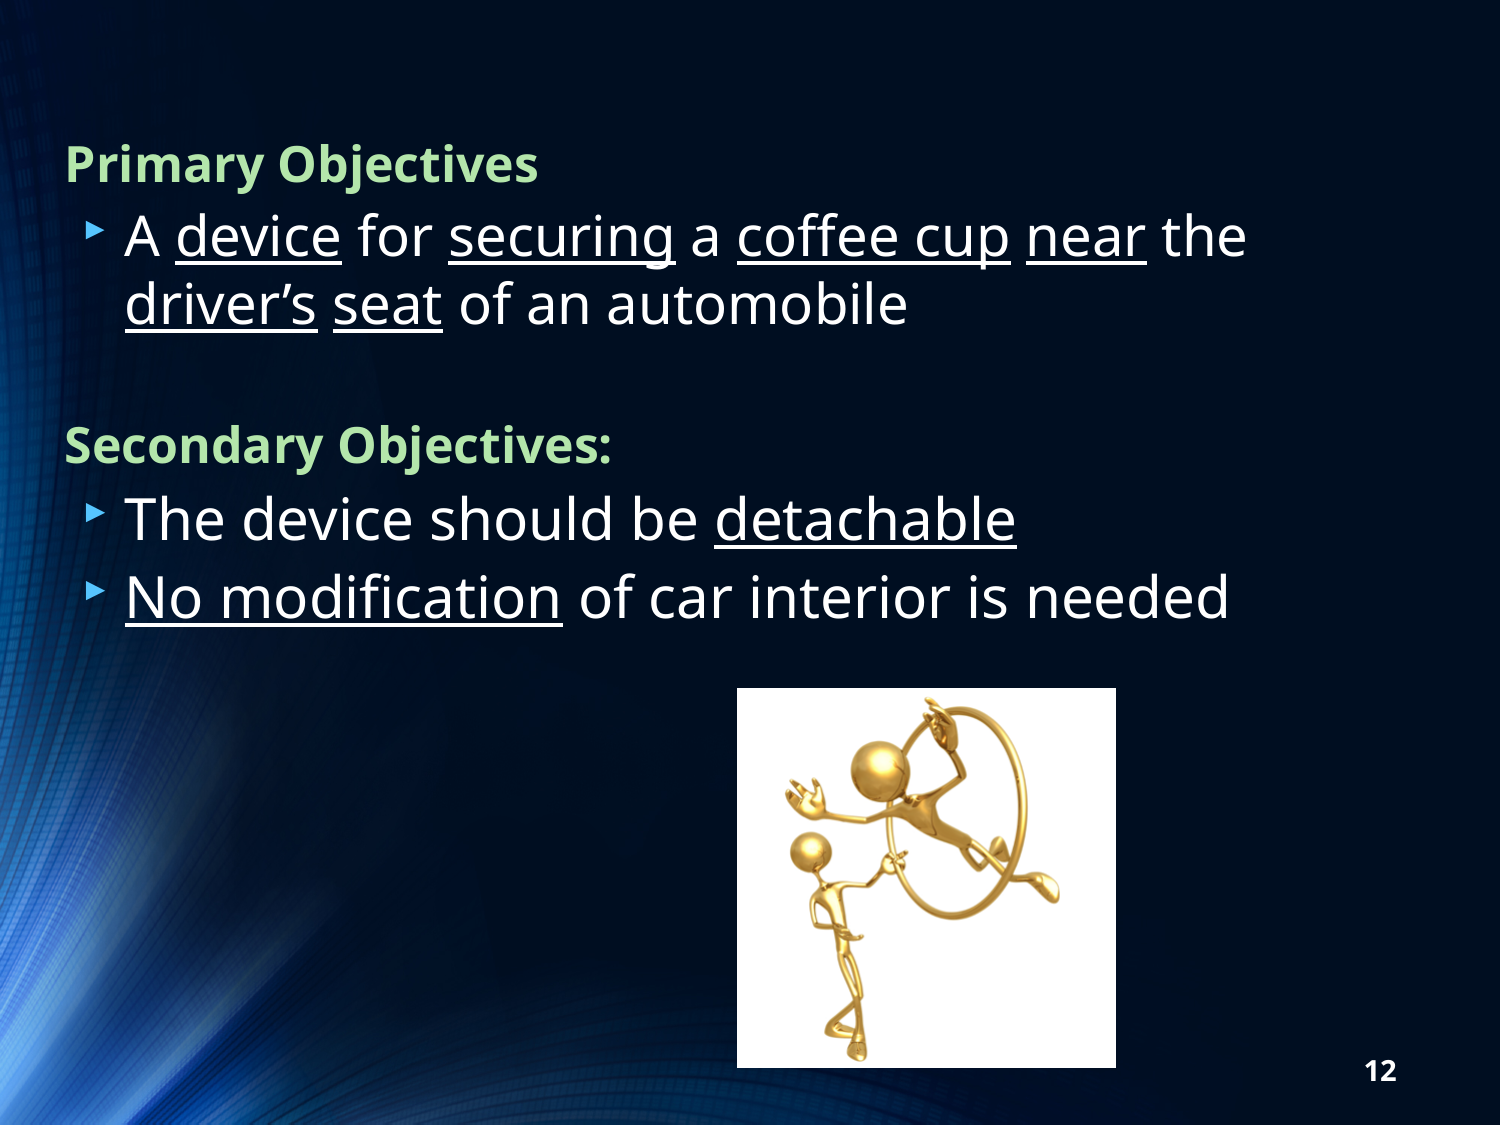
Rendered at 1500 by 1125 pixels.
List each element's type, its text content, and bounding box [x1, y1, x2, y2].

picture [0, 0, 1500, 1125]
text_box Primary Objectives A device for securing a coffee cup near the driver’s seat of an automobile [50, 124, 1393, 406]
slide_number 12 [1308, 1050, 1413, 1096]
text_box Secondary Objectives: The device should be detachable No modification of car interior is needed [50, 406, 1393, 732]
